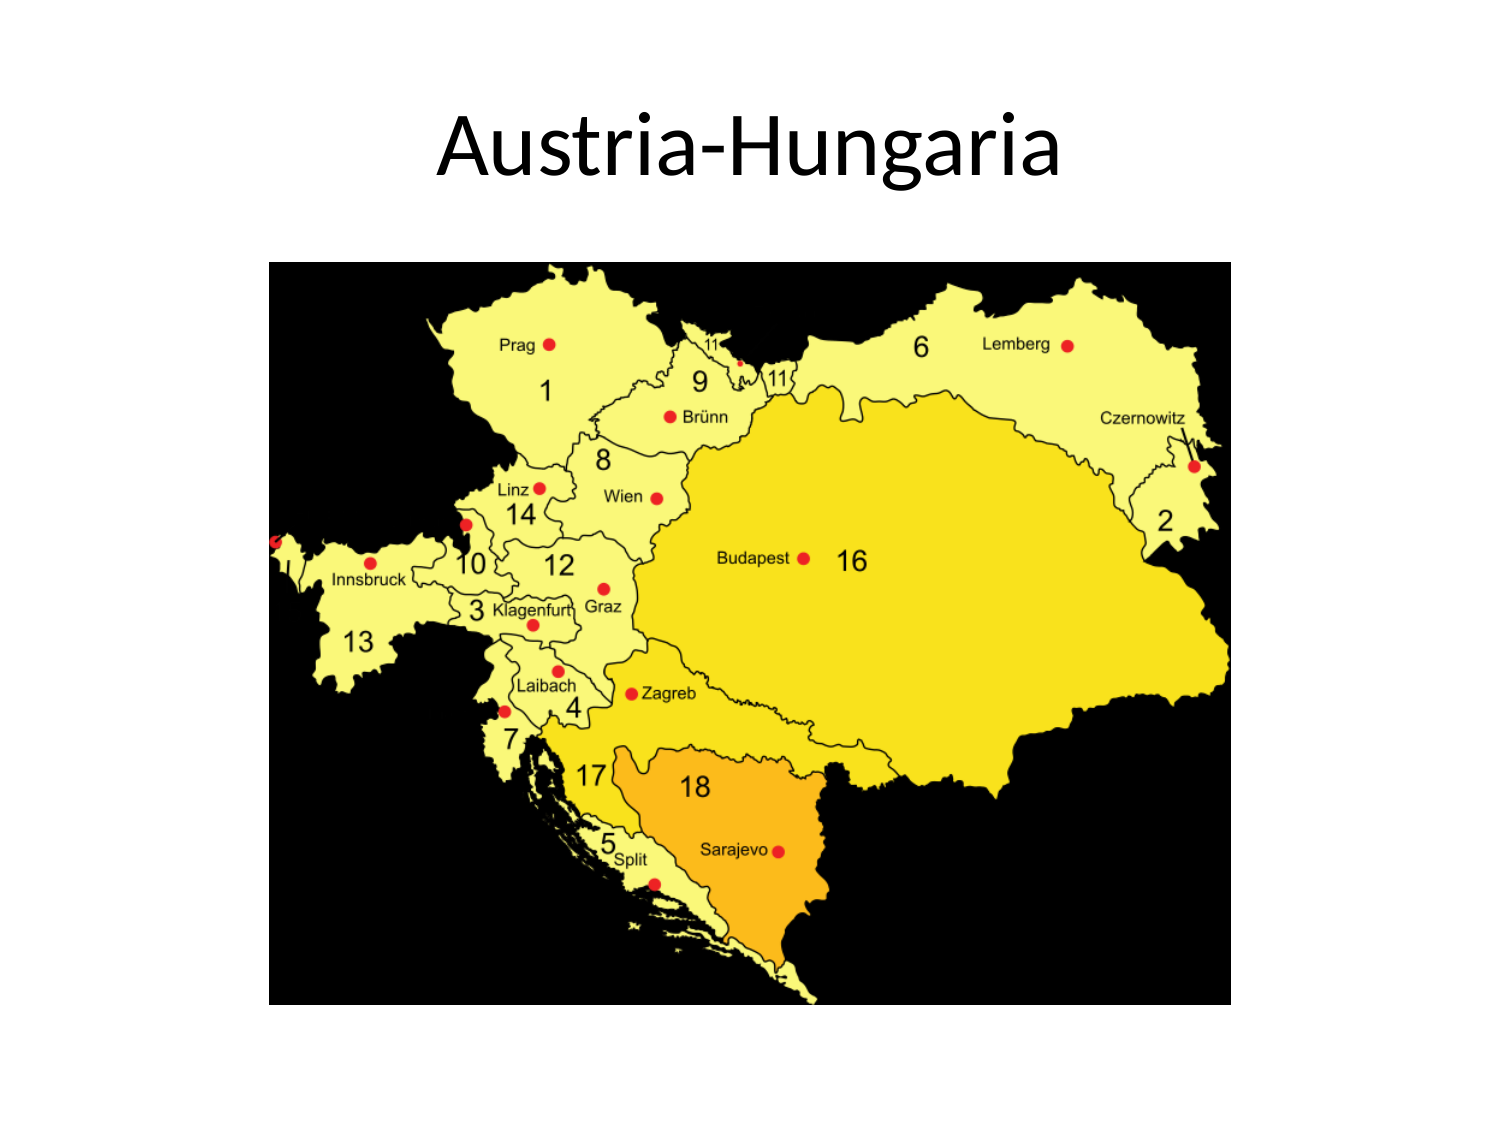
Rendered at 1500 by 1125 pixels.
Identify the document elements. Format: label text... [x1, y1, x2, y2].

title Austria-Hungaria [75, 45, 1425, 233]
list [269, 262, 1231, 1006]
